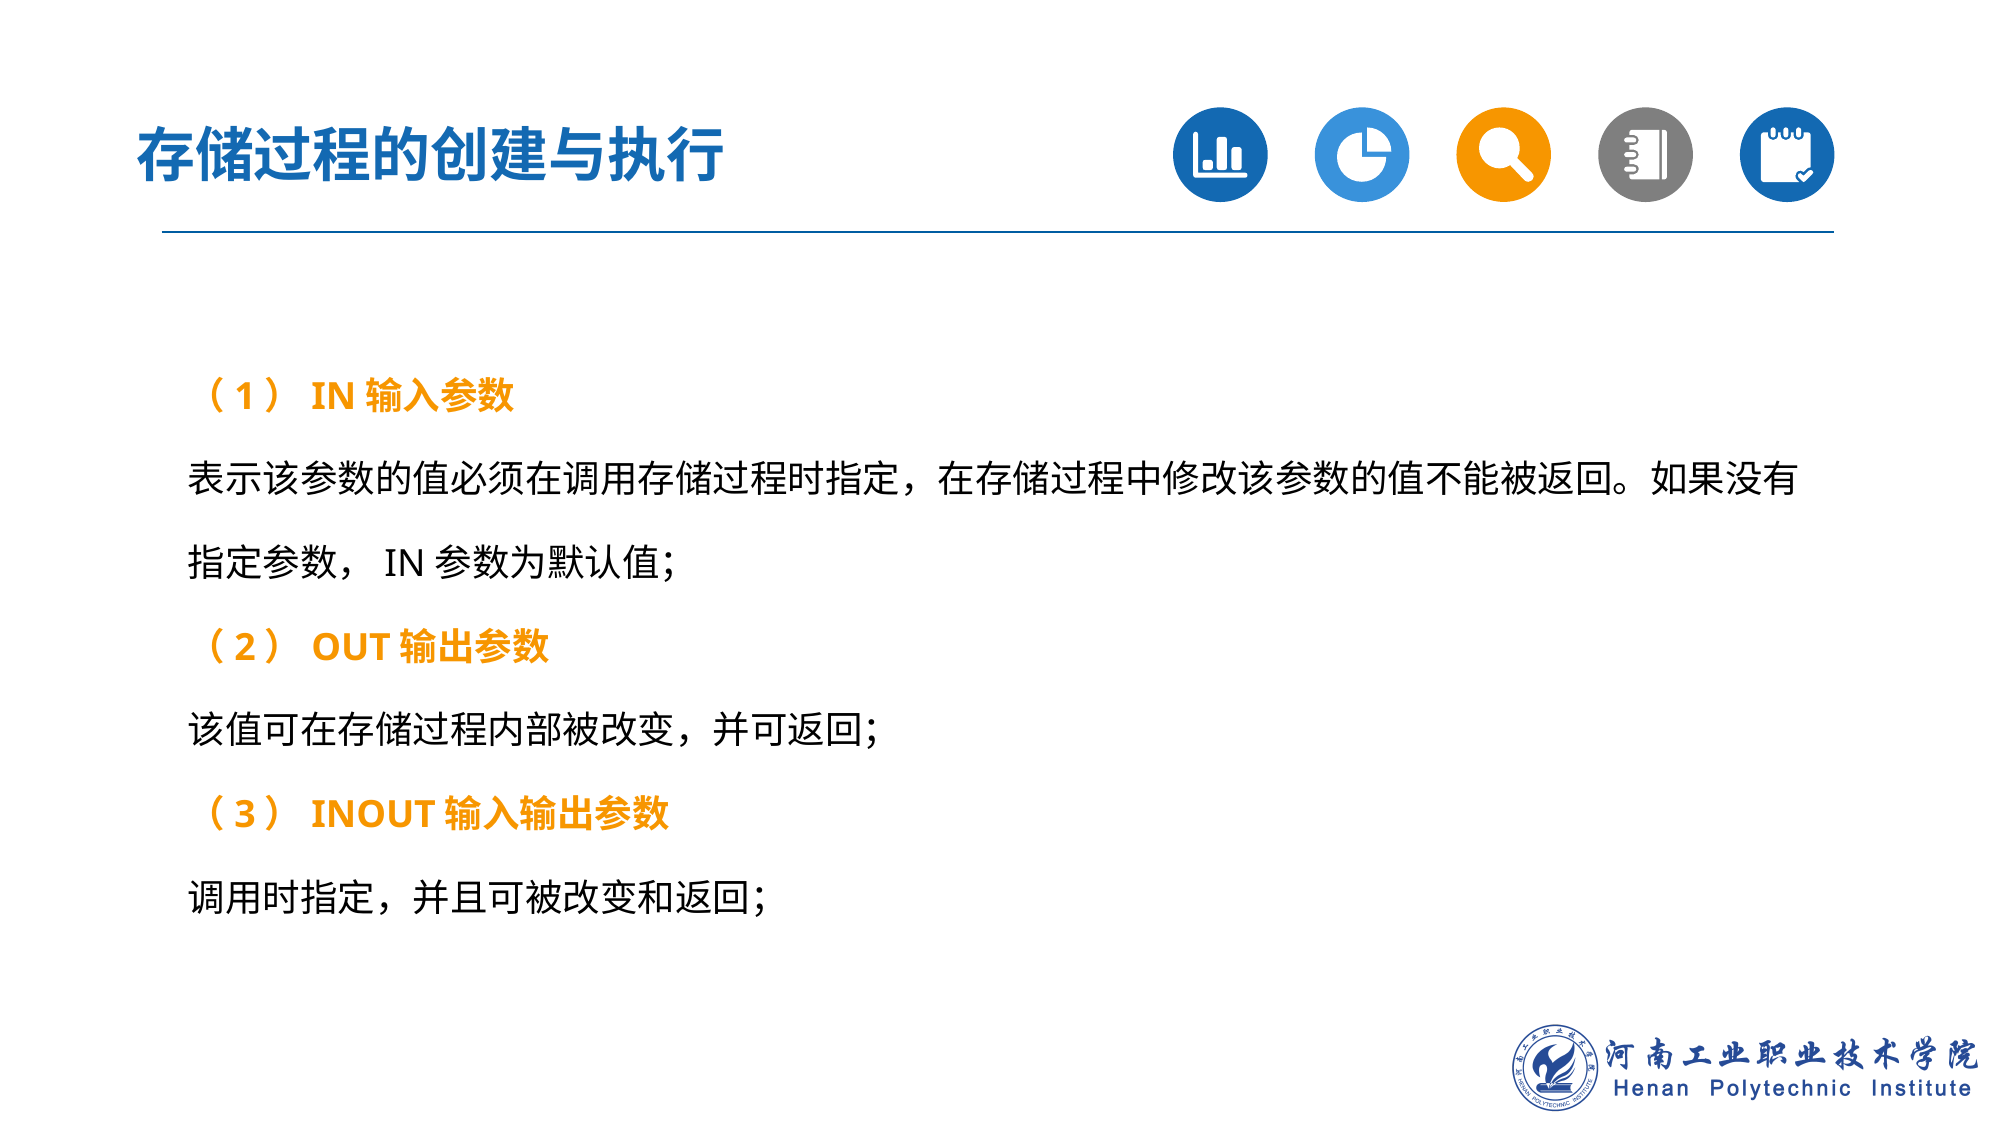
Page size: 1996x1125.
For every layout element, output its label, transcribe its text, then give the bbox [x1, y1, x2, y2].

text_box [1739, 107, 1835, 203]
text_box （1）IN输入参数 表示该参数的值必须在调用存储过程时指定，在存储过程中修改该参数的值不能被返回。如果没有指定参数，IN参数为默认值； （2）OUT输出参数 该值可在存储过程内部被改变，并可返回； （3）INOUT输入输出参数 调用时指定，并且可被改变和返回； [167, 312, 1846, 893]
text_box 存储过程的创建与执行 [110, 93, 752, 203]
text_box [1314, 107, 1410, 203]
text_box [1172, 107, 1268, 203]
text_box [1598, 107, 1694, 203]
picture [1493, 1020, 1984, 1118]
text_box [1456, 107, 1552, 203]
